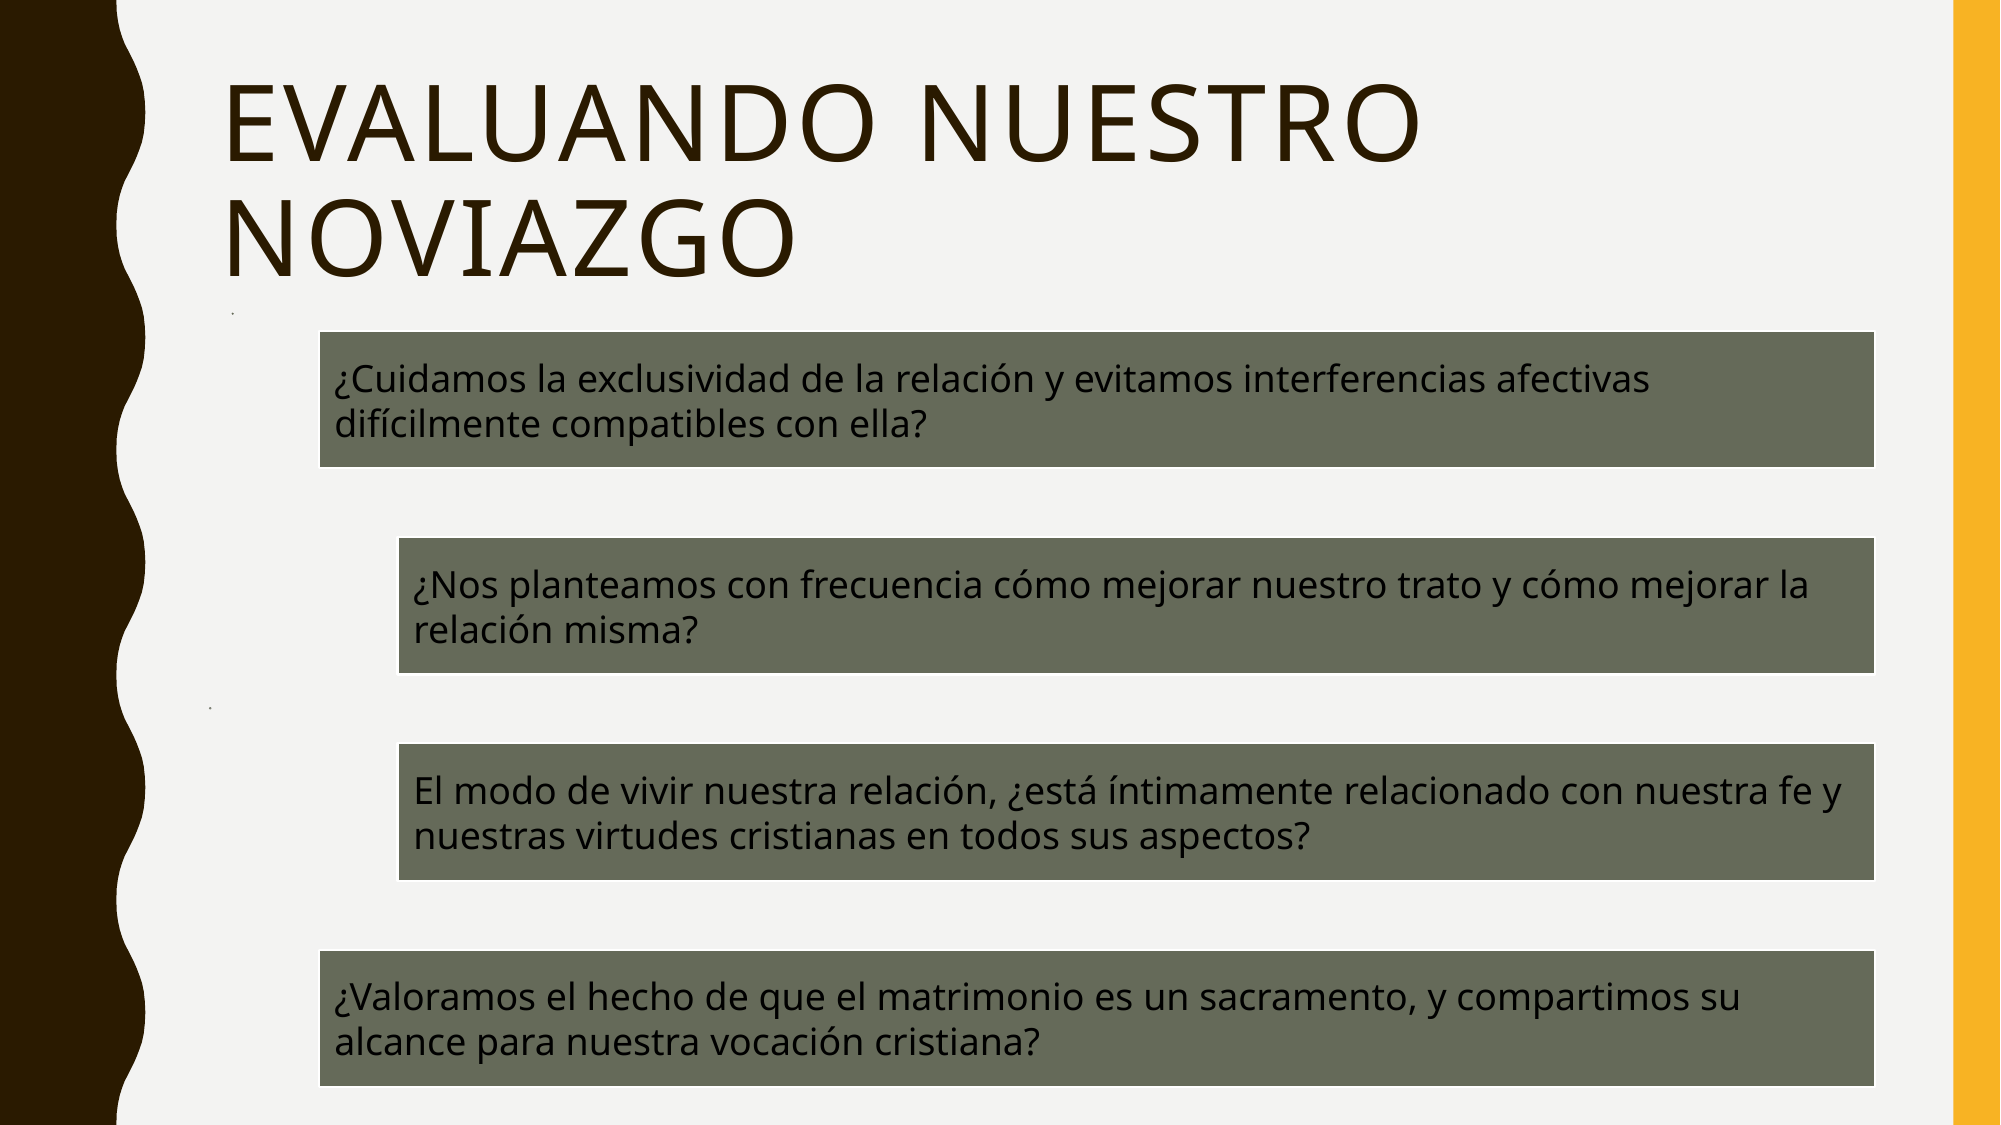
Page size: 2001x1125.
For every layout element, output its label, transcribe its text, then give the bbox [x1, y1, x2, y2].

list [205, 201, 1875, 1096]
title Evaluando nuestro noviazgo [205, 62, 1875, 201]
